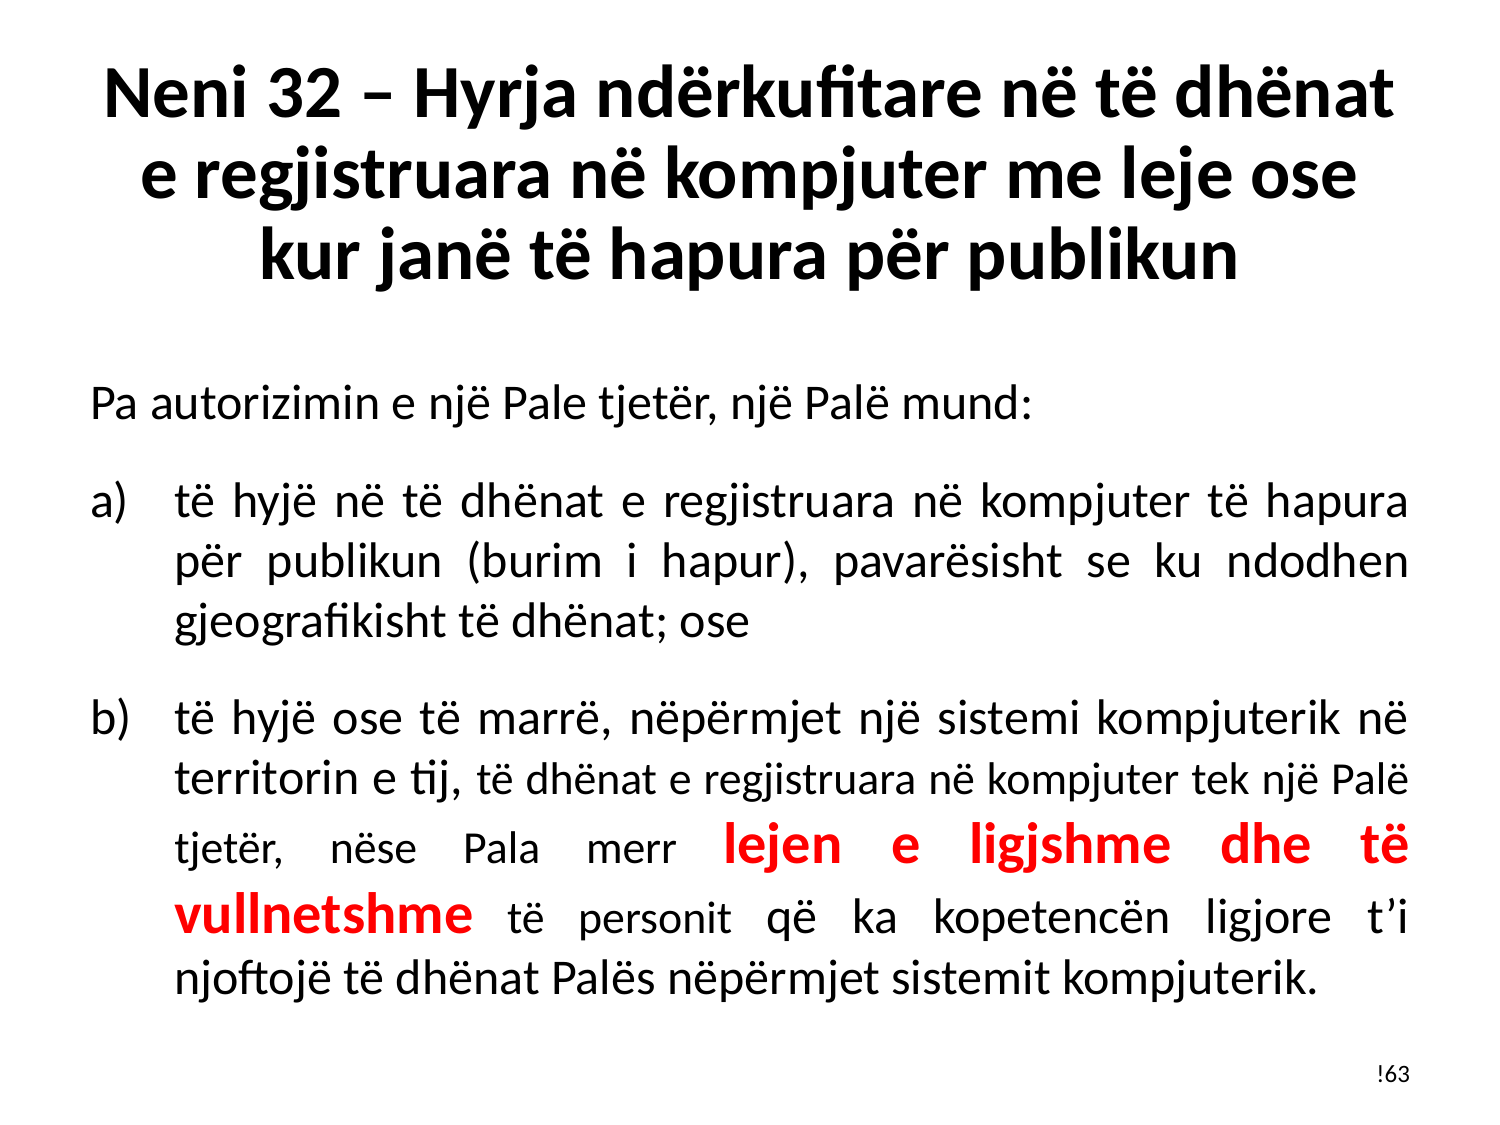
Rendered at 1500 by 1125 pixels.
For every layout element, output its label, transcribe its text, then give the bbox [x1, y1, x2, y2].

title Neni 32 – Hyrja ndërkufitare në të dhënat e regjistruara në kompjuter me leje ose kur janë të hapura për publikun [75, 45, 1425, 266]
slide_number !63 [1074, 1045, 1425, 1103]
list Pa autorizimin e një Pale tjetër, një Palë mund: të hyjë në të dhënat e regjistruara në kompjuter të hapura për publikun (burim i hapur), pavarësisht se ku ndodhen gjeografikisht të dhënat; ose të hyjë ose të marrë, nëpërmjet një sistemi kompjuterik në territorin e tij, të dhënat e regjistruara në kompjuter tek një Palë tjetër, nëse Pala merr lejen e ligjshme dhe të vullnetshme të personit që ka kopetencën ligjore t’i njoftojë të dhënat Palës nëpërmjet sistemit kompjuterik. [75, 362, 1425, 1045]
